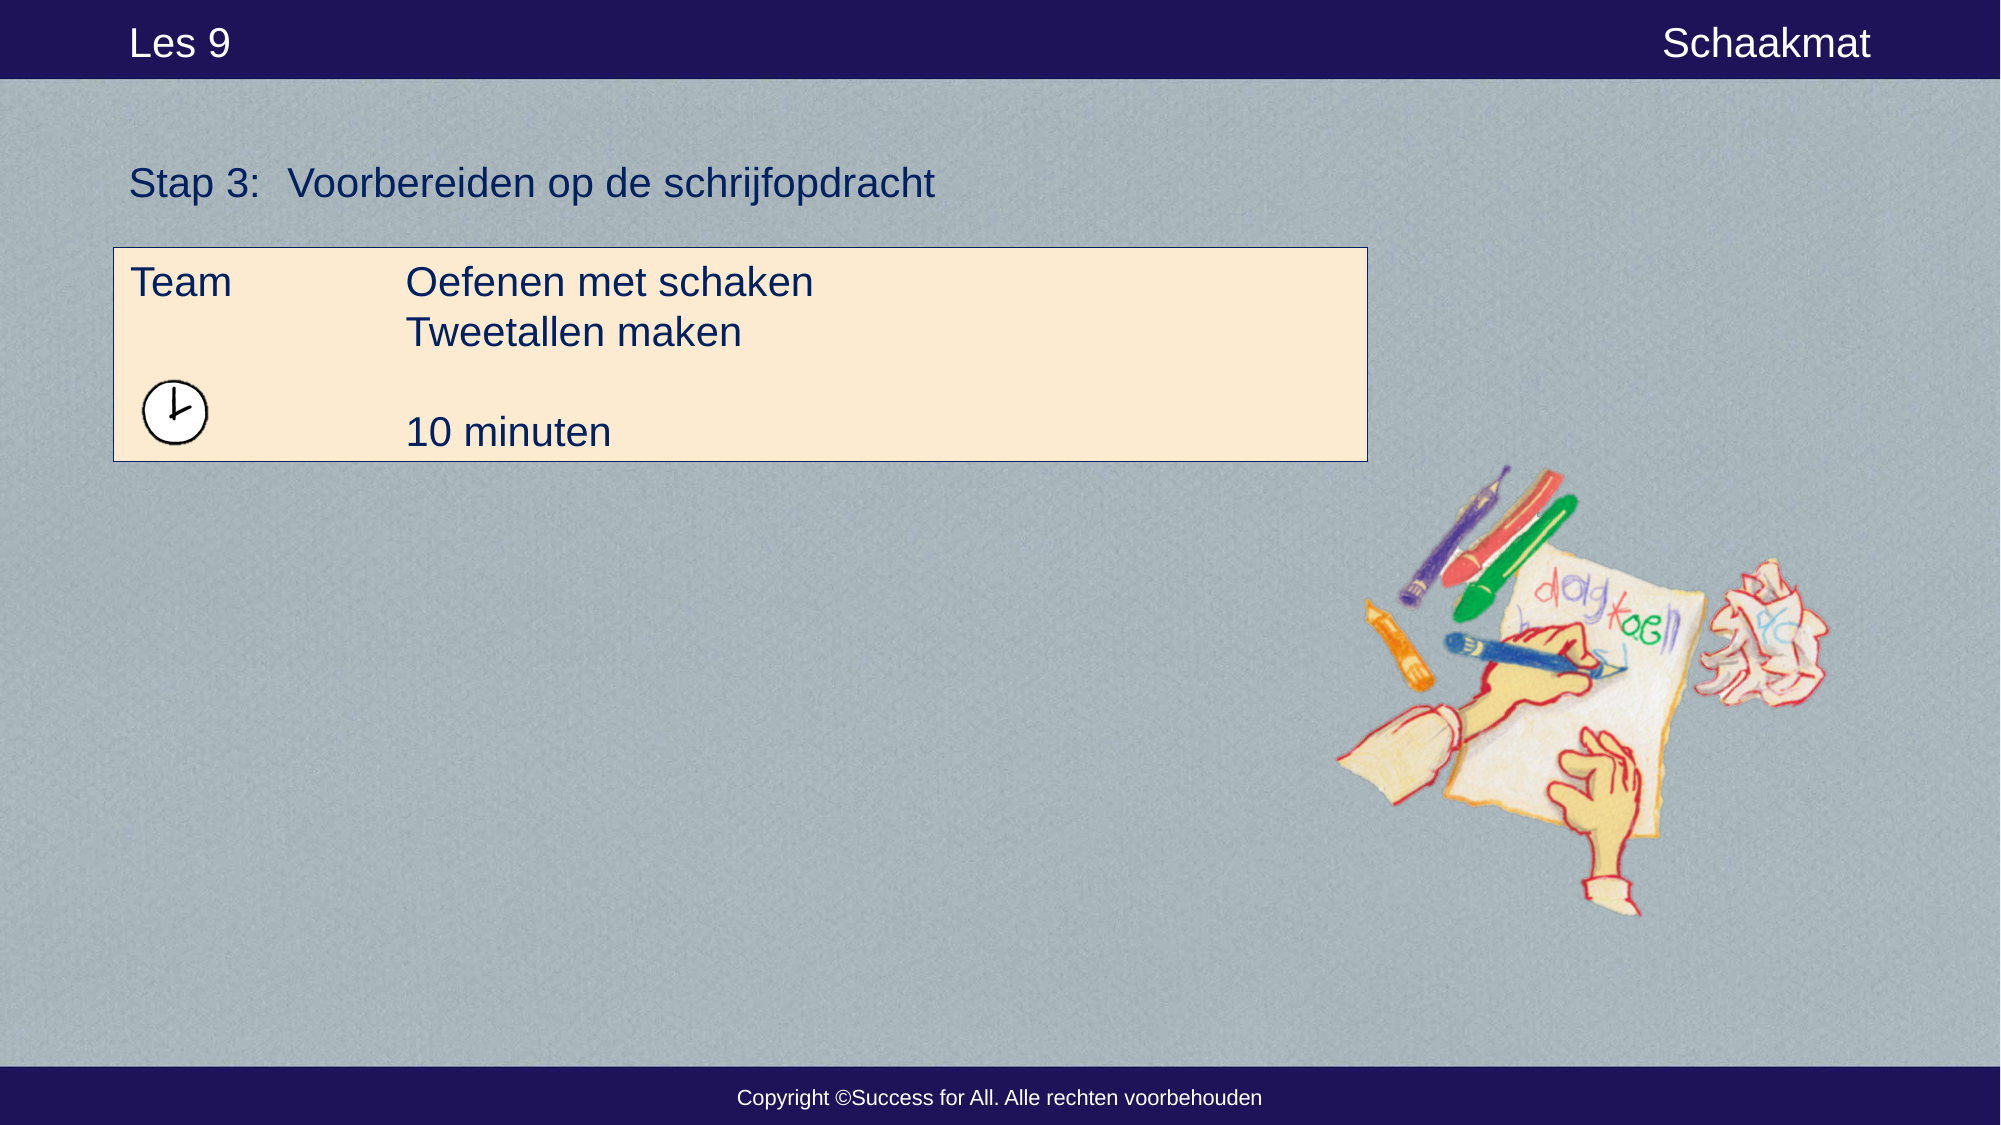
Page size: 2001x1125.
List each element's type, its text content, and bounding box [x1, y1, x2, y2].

text_box Team Oefenen met schaken Tweetallen maken 10 minuten [113, 247, 1368, 462]
text_box Les 9 [114, 8, 354, 73]
text_box Schaakmat [999, 8, 1886, 73]
picture [0, 0, 2001, 1125]
text_box Stap 3: Voorbereiden op de schrijfopdracht [113, 148, 1301, 214]
text_box Copyright ©Success for All. Alle rechten voorbehouden [0, 1076, 2000, 1125]
